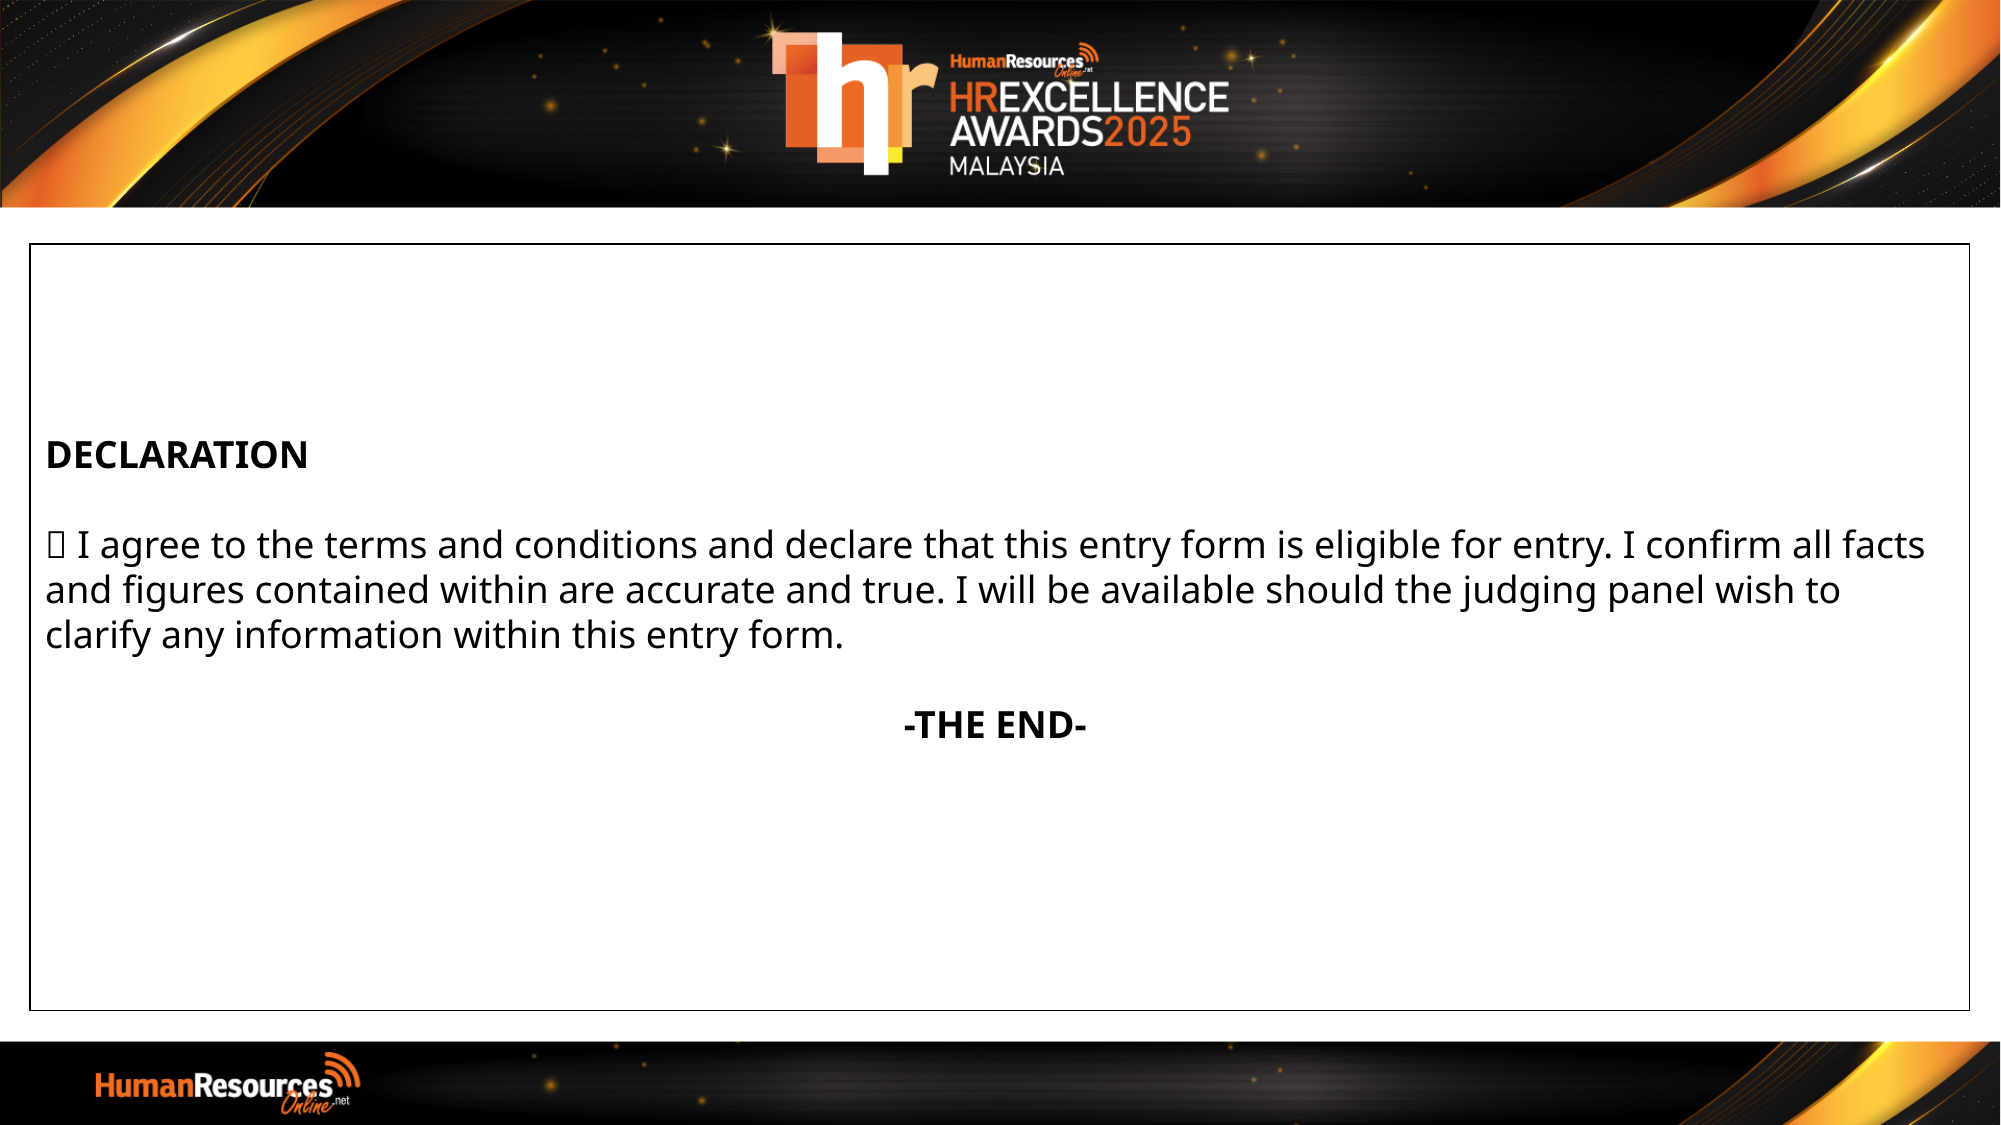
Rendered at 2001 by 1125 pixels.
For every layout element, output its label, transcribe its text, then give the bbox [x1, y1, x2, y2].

picture [0, 0, 2001, 1125]
text_box DECLARATION  I agree to the terms and conditions and declare that this entry form is eligible for entry. I confirm all facts and figures contained within are accurate and true. I will be available should the judging panel wish to clarify any information within this entry form. -THE END- [30, 243, 1970, 1011]
